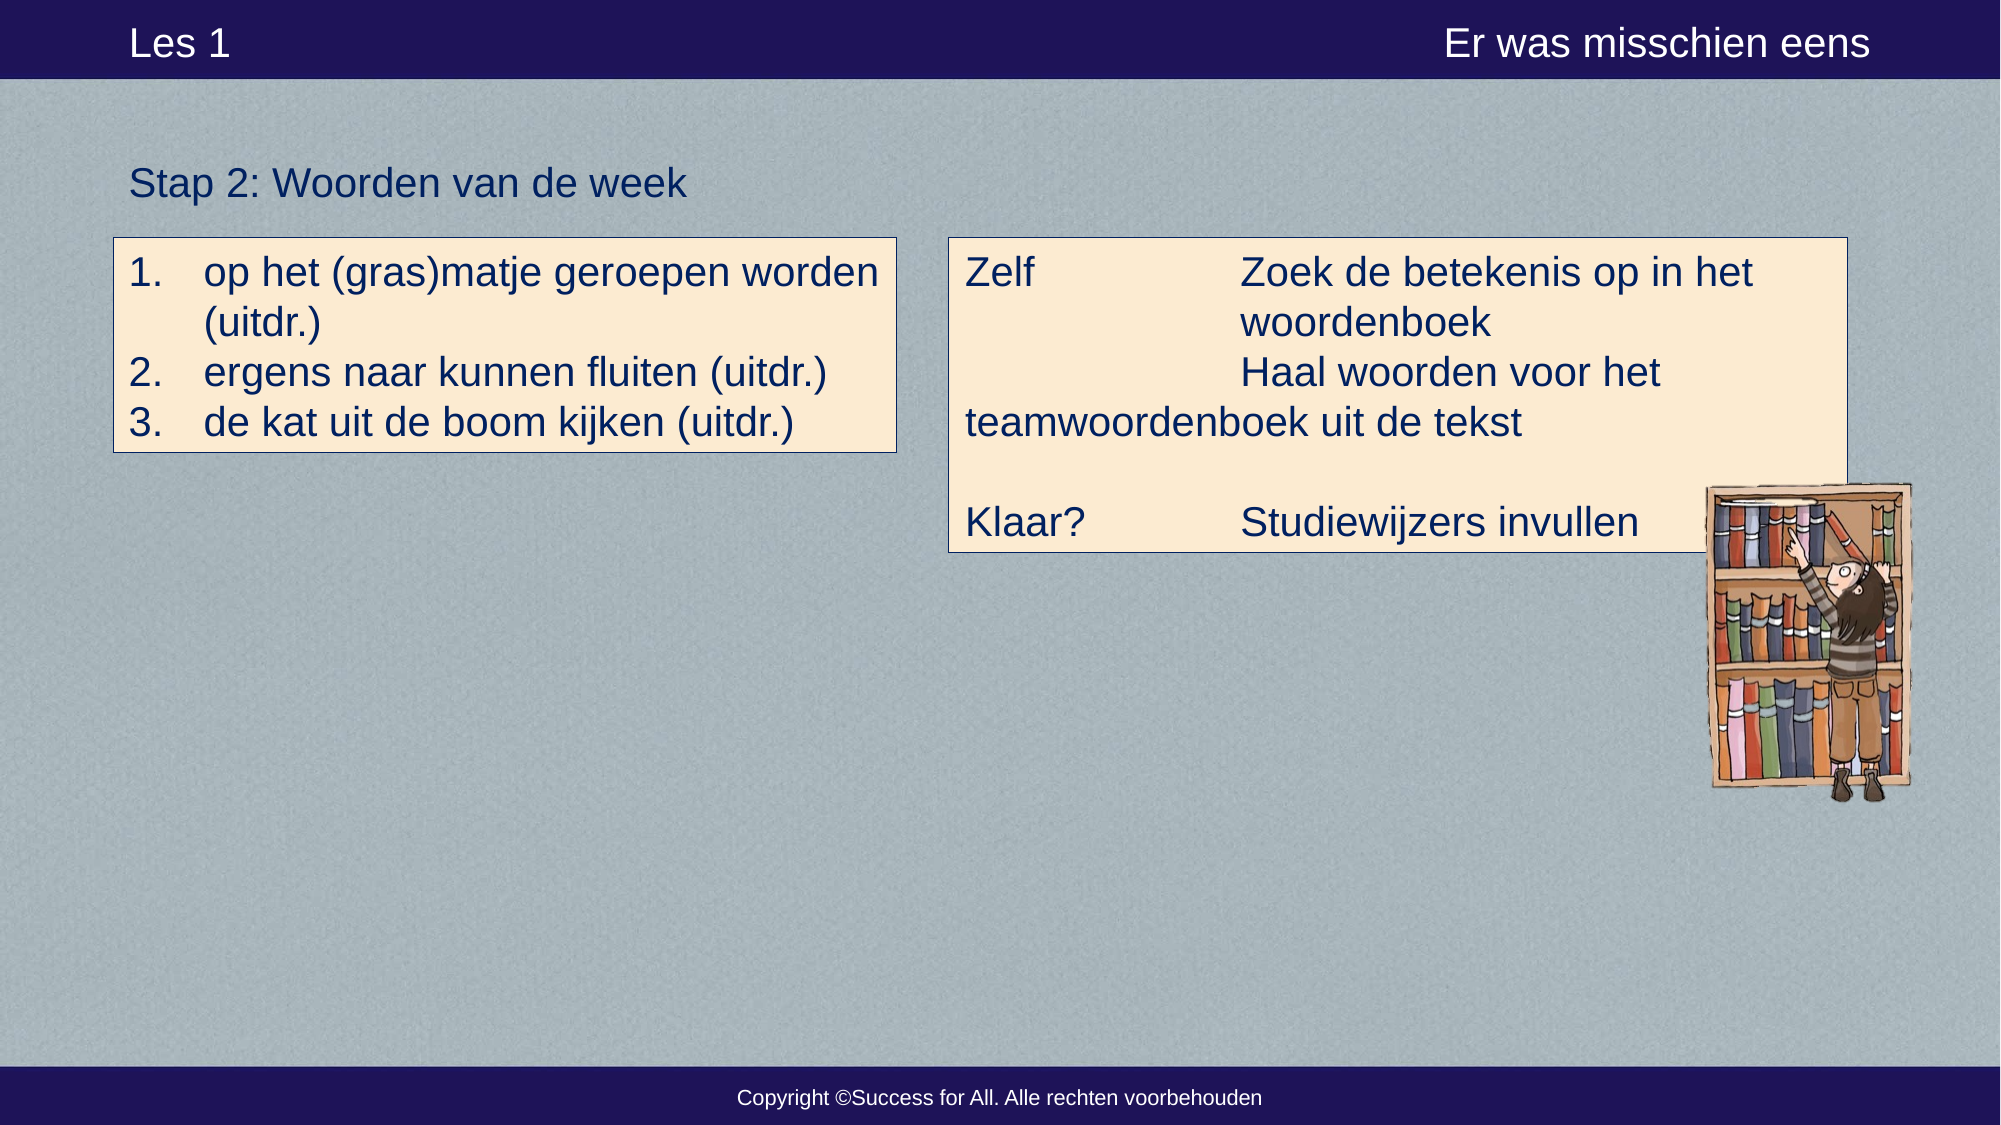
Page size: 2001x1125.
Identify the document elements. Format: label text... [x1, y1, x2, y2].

text_box op het (gras)matje geroepen worden (uitdr.) ergens naar kunnen fluiten (uitdr.) de kat uit de boom kijken (uitdr.) [113, 237, 897, 453]
text_box Er was misschien eens [999, 8, 1886, 73]
picture [0, 0, 2001, 1125]
text_box Les 1 [114, 8, 354, 73]
text_box Copyright ©Success for All. Alle rechten voorbehouden [0, 1076, 2000, 1125]
text_box Zelf Zoek de betekenis op in het woordenboek Haal woorden voor het teamwoordenboek uit de tekst Klaar? Studiewijzers invullen [948, 237, 1848, 553]
text_box Stap 2: Woorden van de week [113, 148, 1635, 214]
